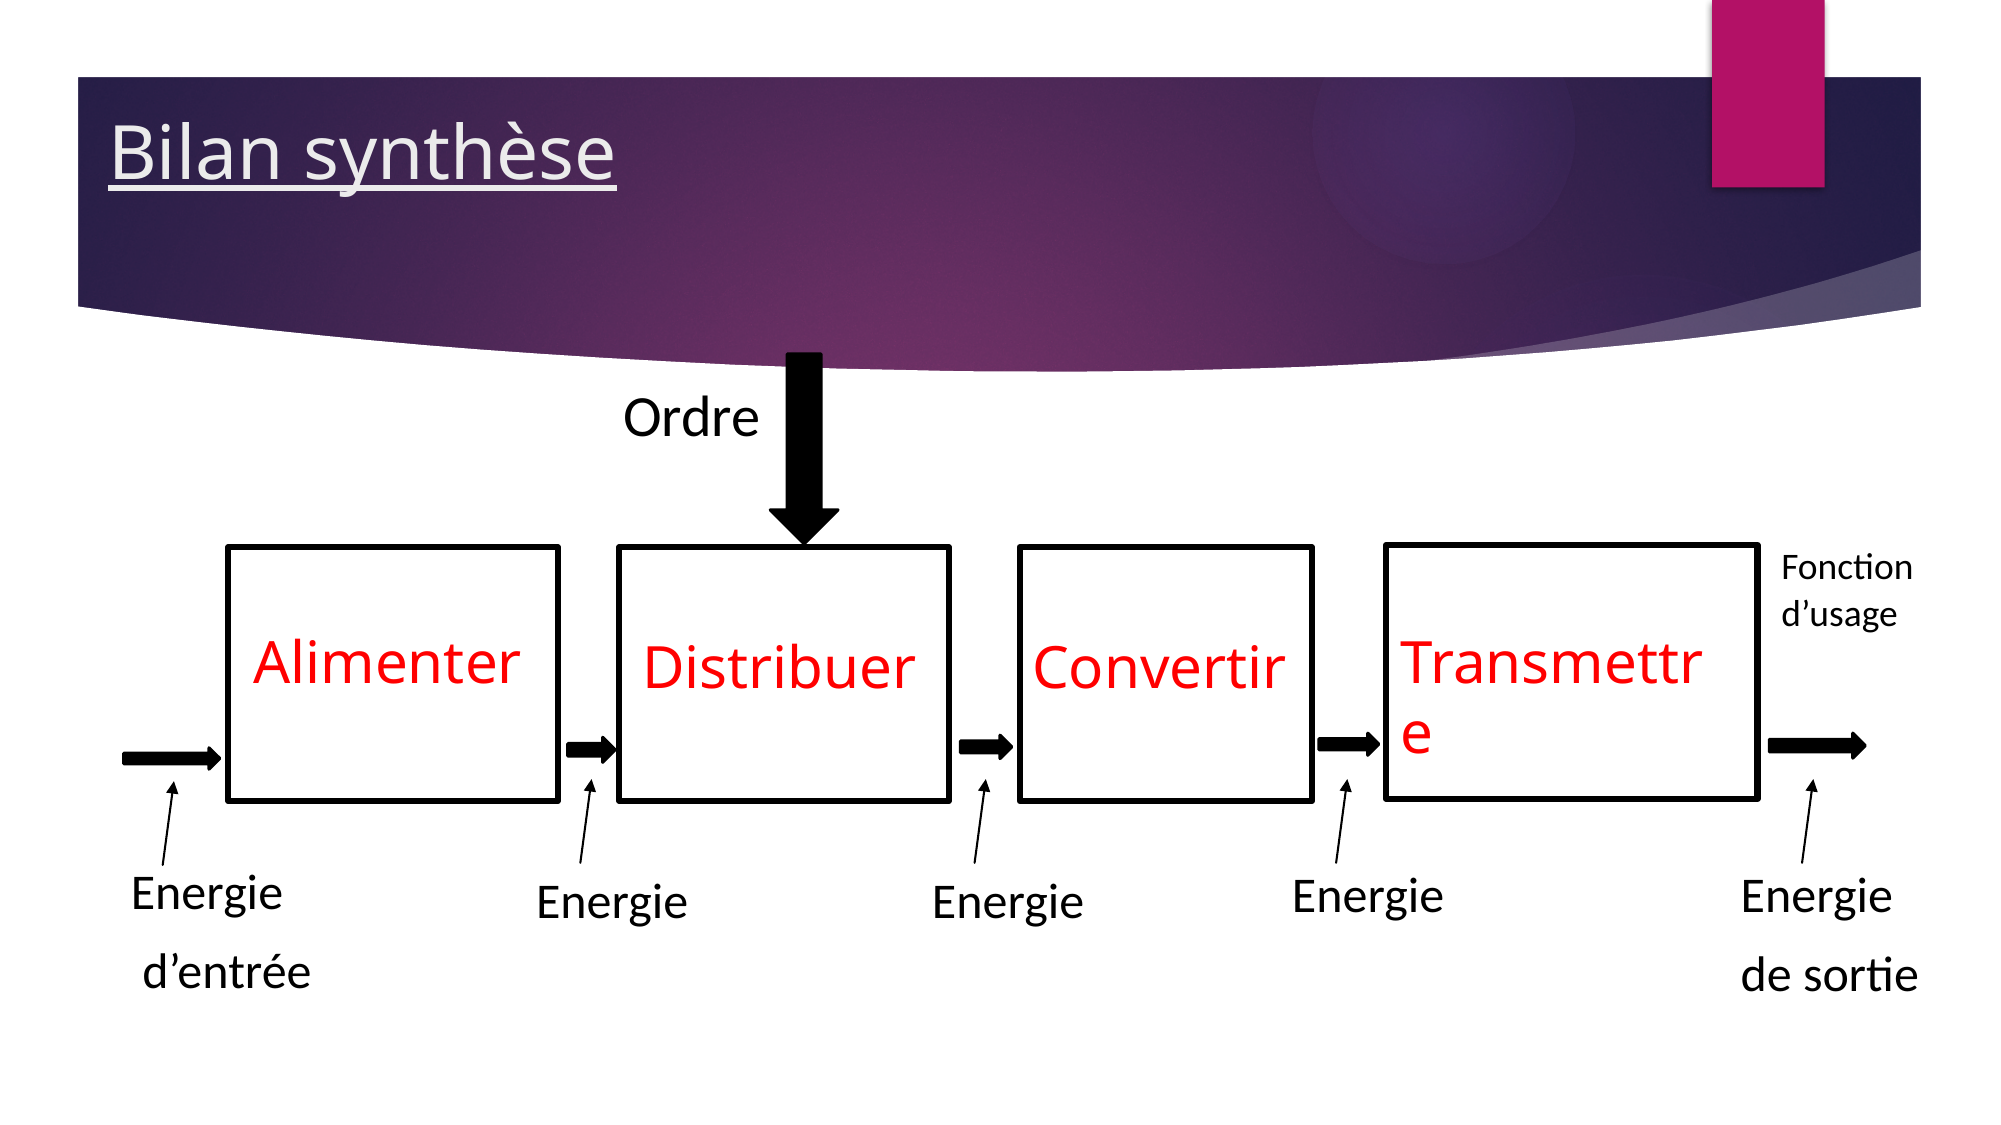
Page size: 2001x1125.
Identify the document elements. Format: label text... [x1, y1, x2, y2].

text_box Bilan synthèse [93, 91, 1531, 208]
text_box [115, 353, 1935, 1058]
